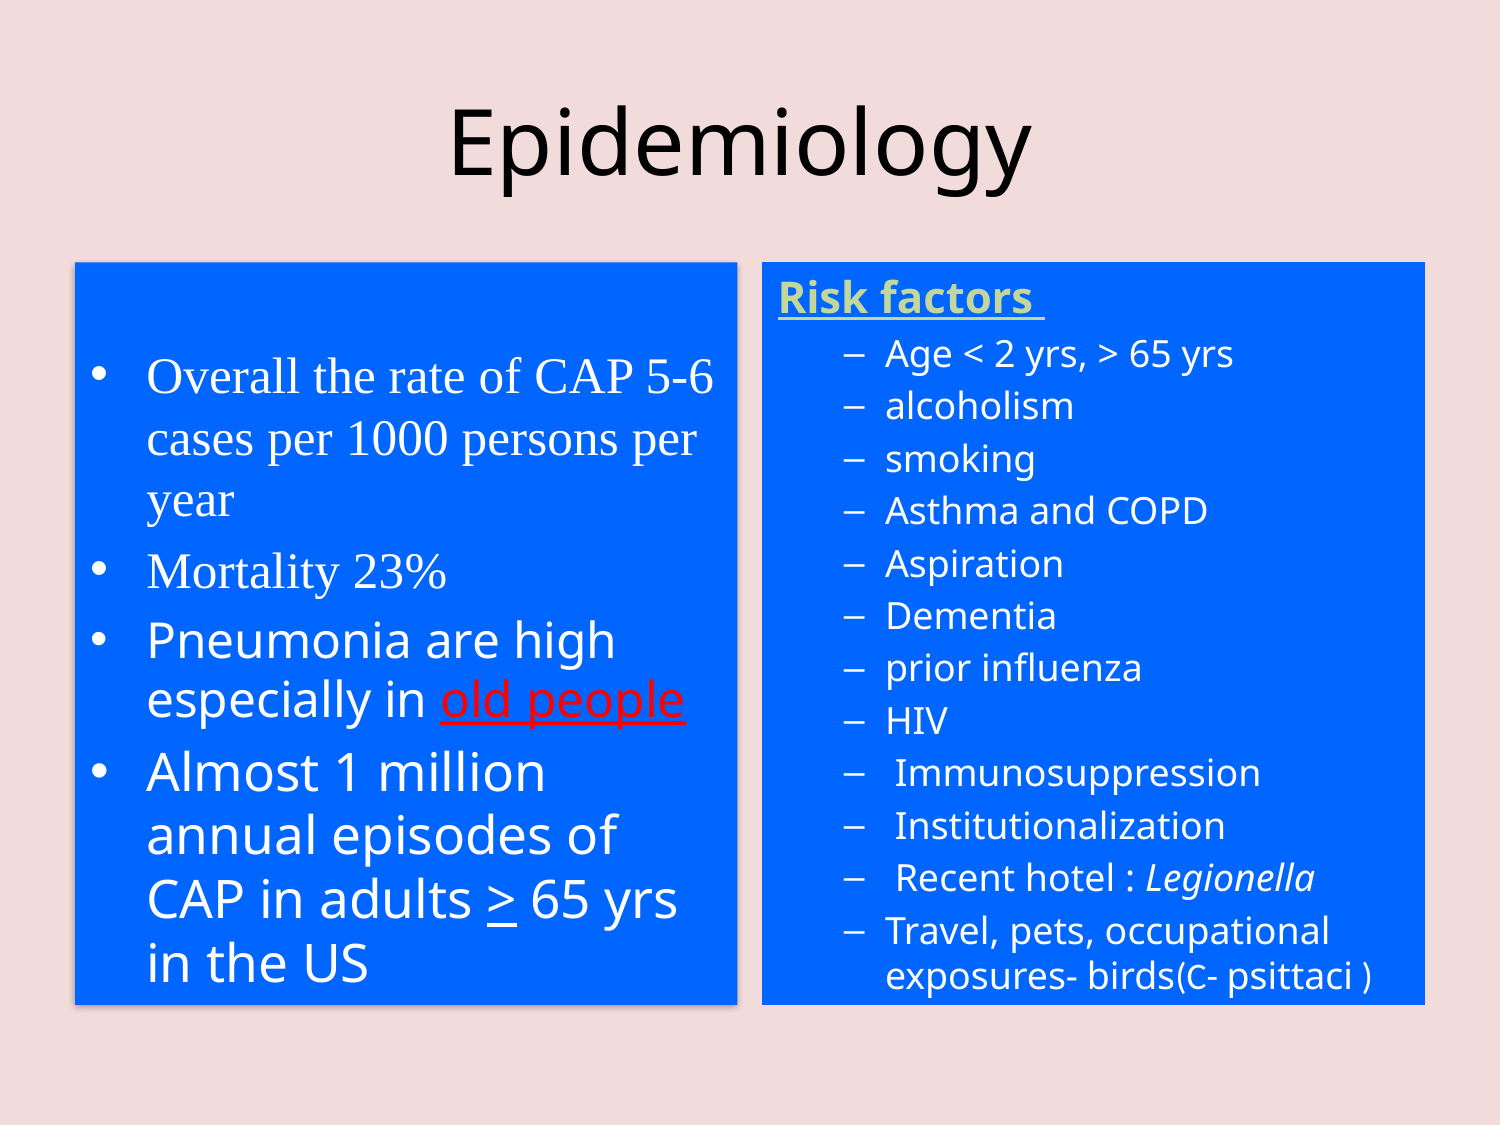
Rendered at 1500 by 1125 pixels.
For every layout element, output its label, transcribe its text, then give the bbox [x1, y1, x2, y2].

list Risk factors Age < 2 yrs, > 65 yrs alcoholism smoking Asthma and COPD Aspiration Dementia prior influenza HIV Immunosuppression Institutionalization Recent hotel : Legionella Travel, pets, occupational exposures- birds(C- psittaci ) [762, 262, 1425, 1005]
title Epidemiology [75, 45, 1425, 233]
list Overall the rate of CAP 5-6 cases per 1000 persons per year Mortality 23% Pneumonia are high especially in old people Almost 1 million annual episodes of CAP in adults > 65 yrs in the US [75, 262, 738, 1005]
